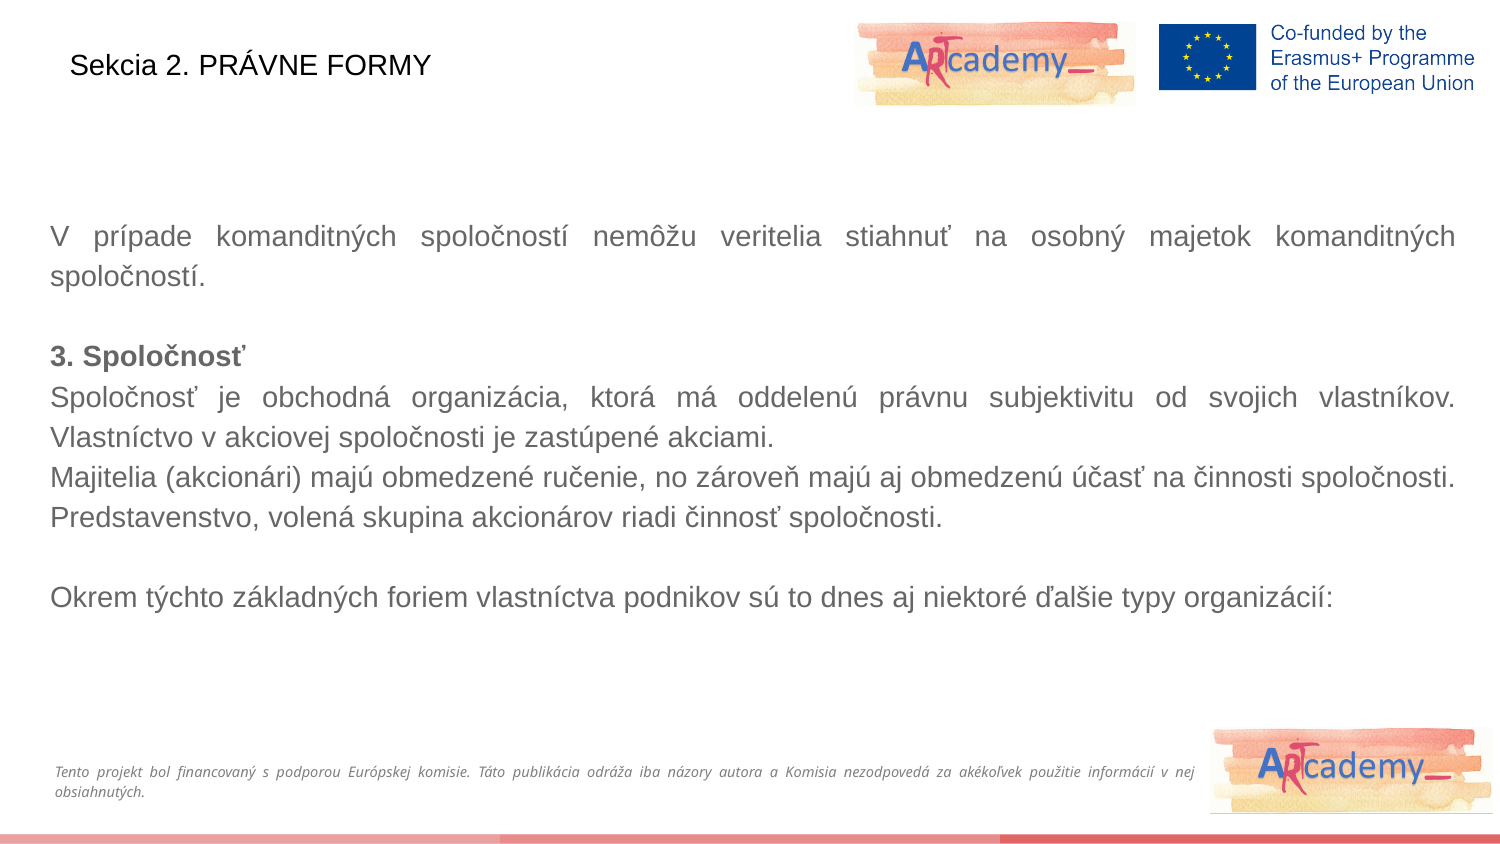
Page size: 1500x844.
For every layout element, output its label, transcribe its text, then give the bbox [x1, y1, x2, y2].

list V prípade komanditných spoločností nemôžu veritelia stiahnuť na osobný majetok komanditných spoločností. 3. Spoločnosť Spoločnosť je obchodná organizácia, ktorá má oddelenú právnu subjektivitu od svojich vlastníkov. Vlastníctvo v akciovej spoločnosti je zastúpené akciami. Majitelia (akcionári) majú obmedzené ručenie, no zároveň majú aj obmedzenú účasť na činnosti spoločnosti. Predstavenstvo, volená skupina akcionárov riadi činnosť spoločnosti. Okrem týchto základných foriem vlastníctva podnikov sú to dnes aj niektoré ďalšie typy organizácií: [16, 197, 1474, 707]
text_box Sekcia 2. PRÁVNE FORMY [54, 39, 476, 89]
picture [854, 2, 1137, 138]
picture [1210, 709, 1493, 844]
picture [1158, 24, 1474, 94]
text_box Tento projekt bol financovaný s podporou Európskej komisie. Táto publikácia odráža iba názory autora a Komisia nezodpovedá za akékoľvek použitie informácií v nej obsiahnutých. [39, 754, 1205, 799]
